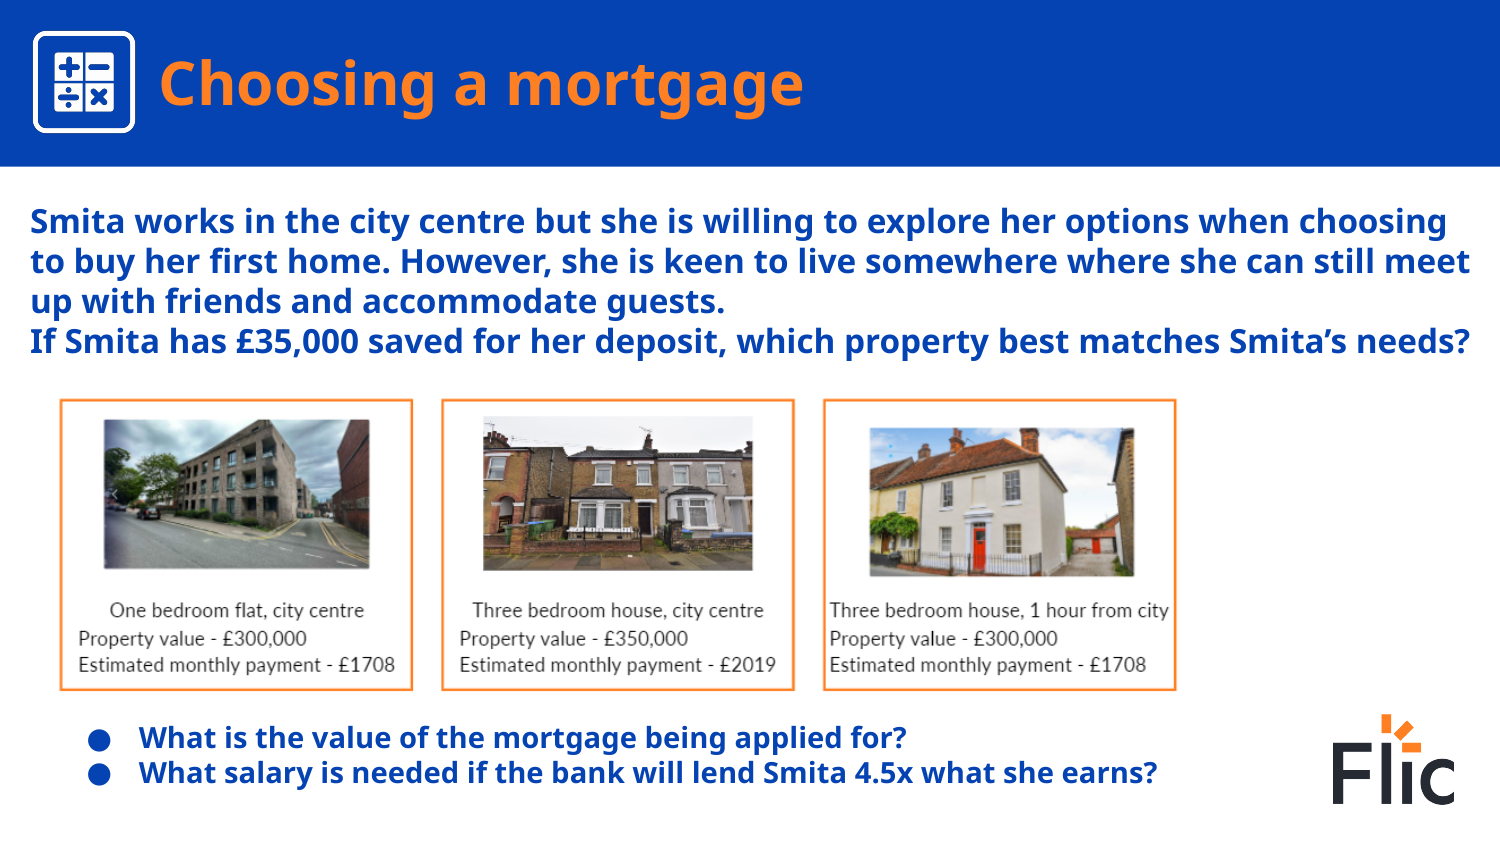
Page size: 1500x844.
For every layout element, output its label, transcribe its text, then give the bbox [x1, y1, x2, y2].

picture [1333, 714, 1454, 805]
text_box Smita works in the city centre but she is willing to explore her options when choosing to buy her first home. However, she is keen to live somewhere where she can still meet up with friends and accommodate guests. If Smita has £35,000 saved for her deposit, which property best matches Smita’s needs? [14, 185, 1500, 415]
text_box What is the value of the mortgage being applied for? What salary is needed if the bank will lend Smita 4.5x what she earns? [48, 704, 1228, 805]
text_box Choosing a mortgage [144, 30, 1447, 133]
picture [48, 380, 1192, 707]
picture [27, 25, 141, 139]
